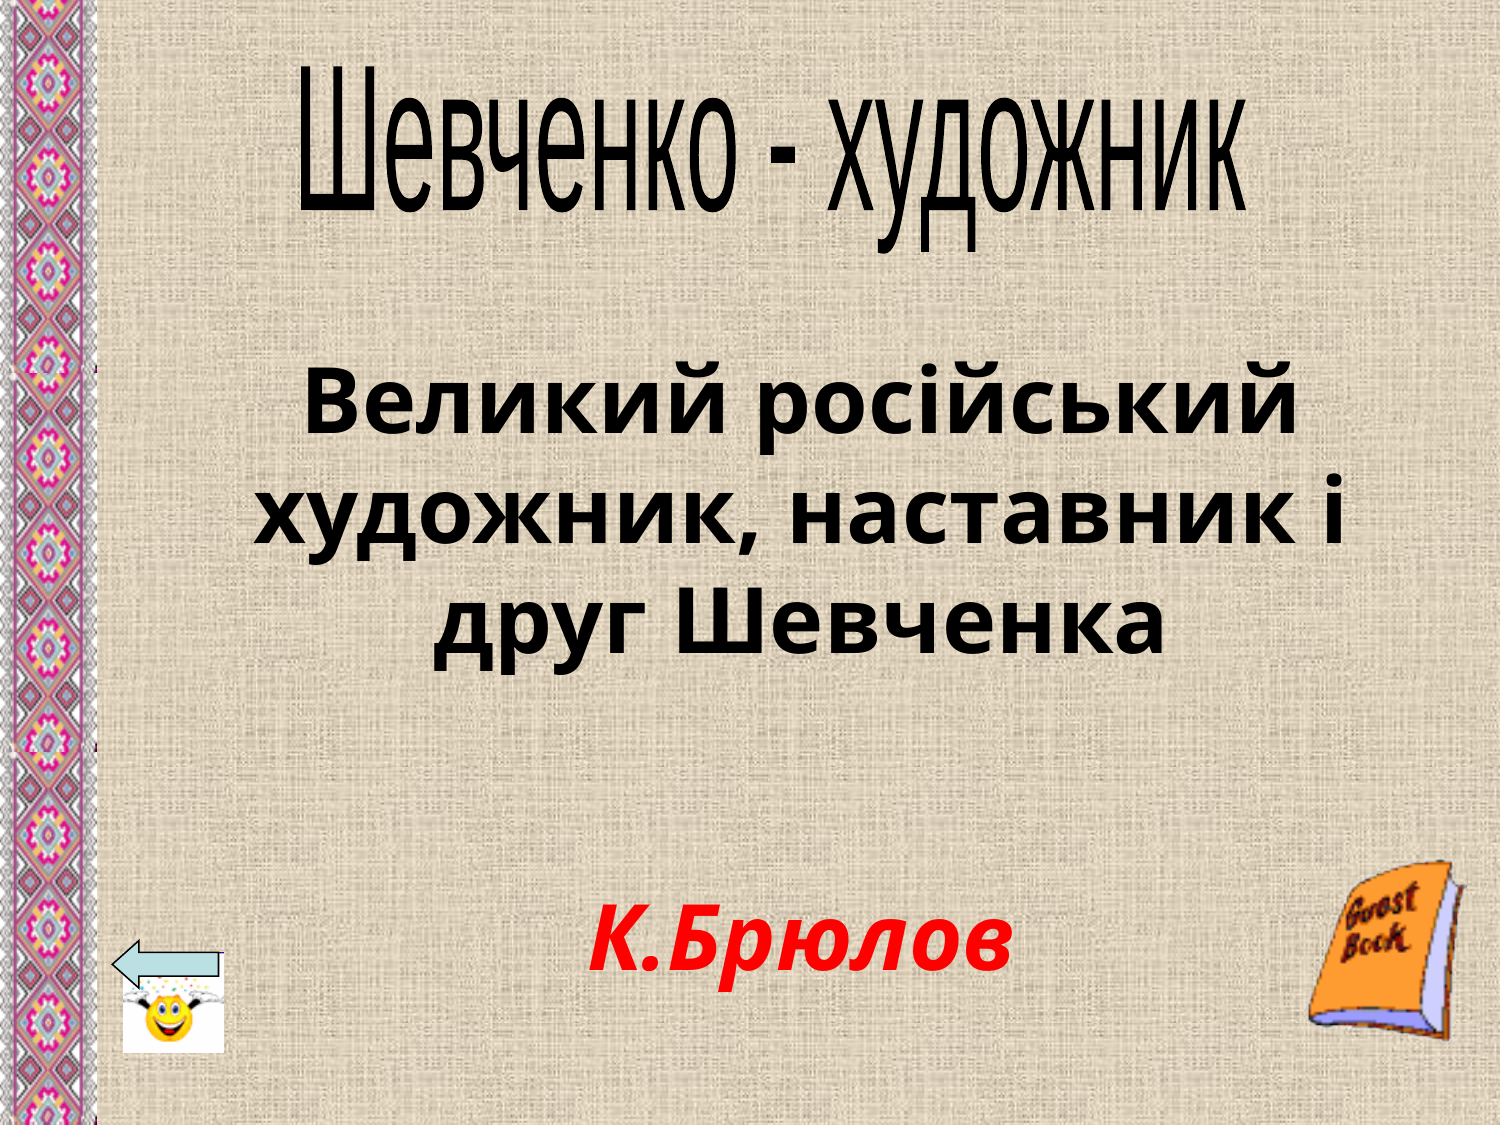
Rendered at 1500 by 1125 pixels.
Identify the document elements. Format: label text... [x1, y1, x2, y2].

text_box К.Брюлов [163, 750, 1439, 997]
text_box [112, 959, 118, 970]
picture [0, 0, 1500, 1125]
text_box [128, 940, 139, 950]
text_box Великий російський художник, наставник і друг Шевченка [163, 433, 1439, 680]
